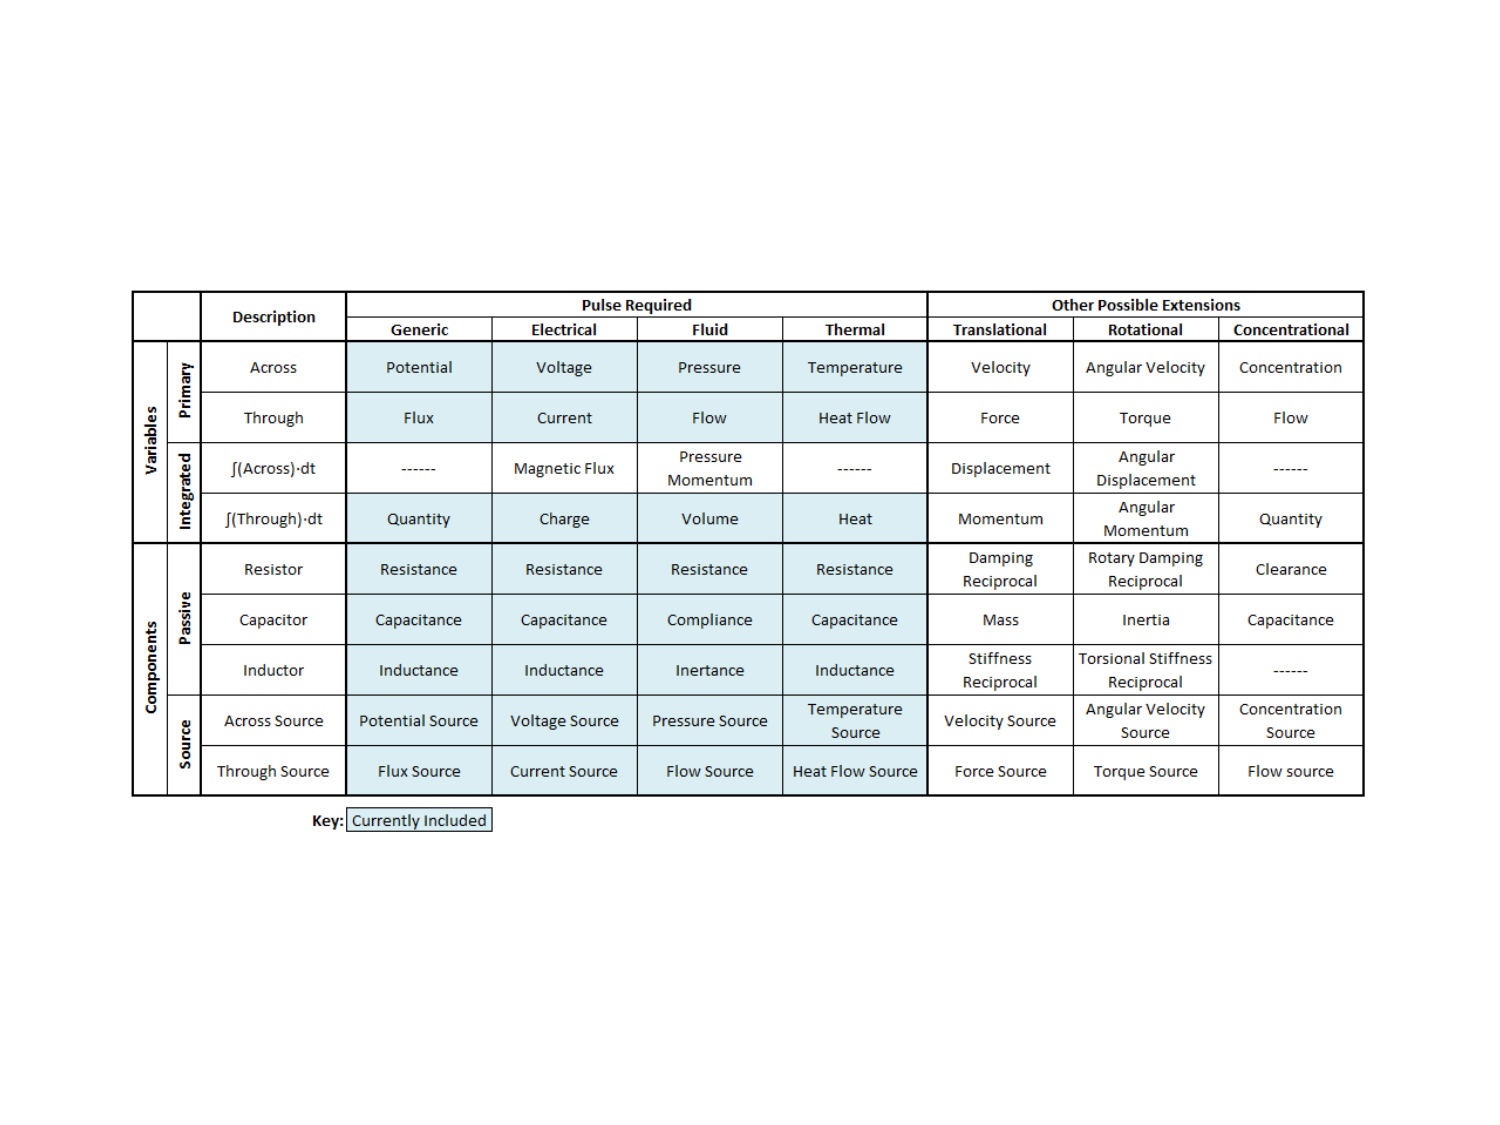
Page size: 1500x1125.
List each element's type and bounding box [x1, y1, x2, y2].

picture [126, 286, 1374, 839]
